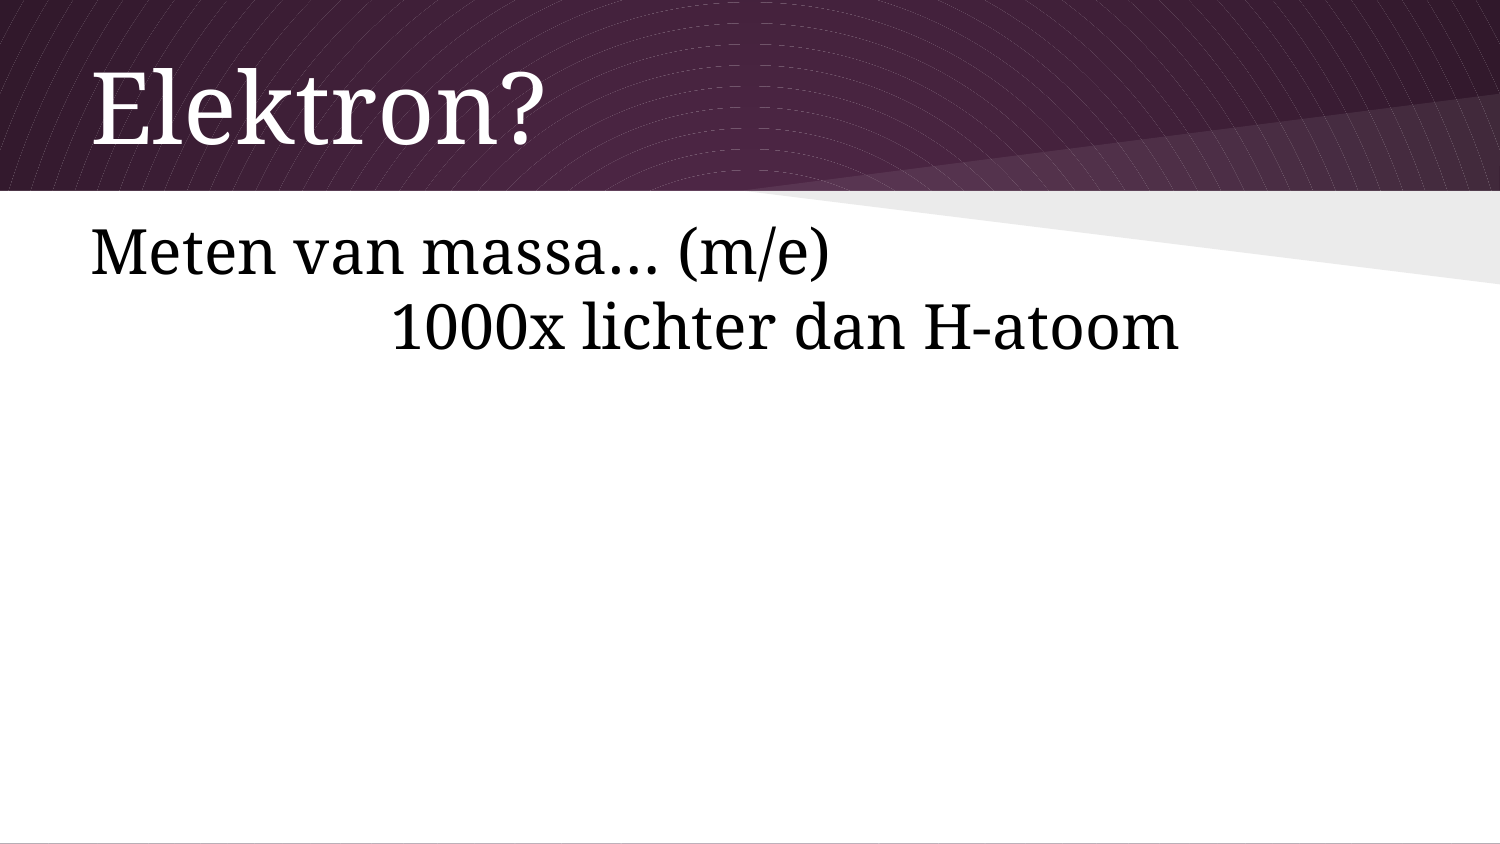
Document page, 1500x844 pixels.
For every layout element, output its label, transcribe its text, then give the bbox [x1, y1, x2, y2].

title Elektron? [75, 33, 1425, 175]
list Meten van massa… (m/e) 1000x lichter dan H-atoom [75, 196, 1425, 808]
